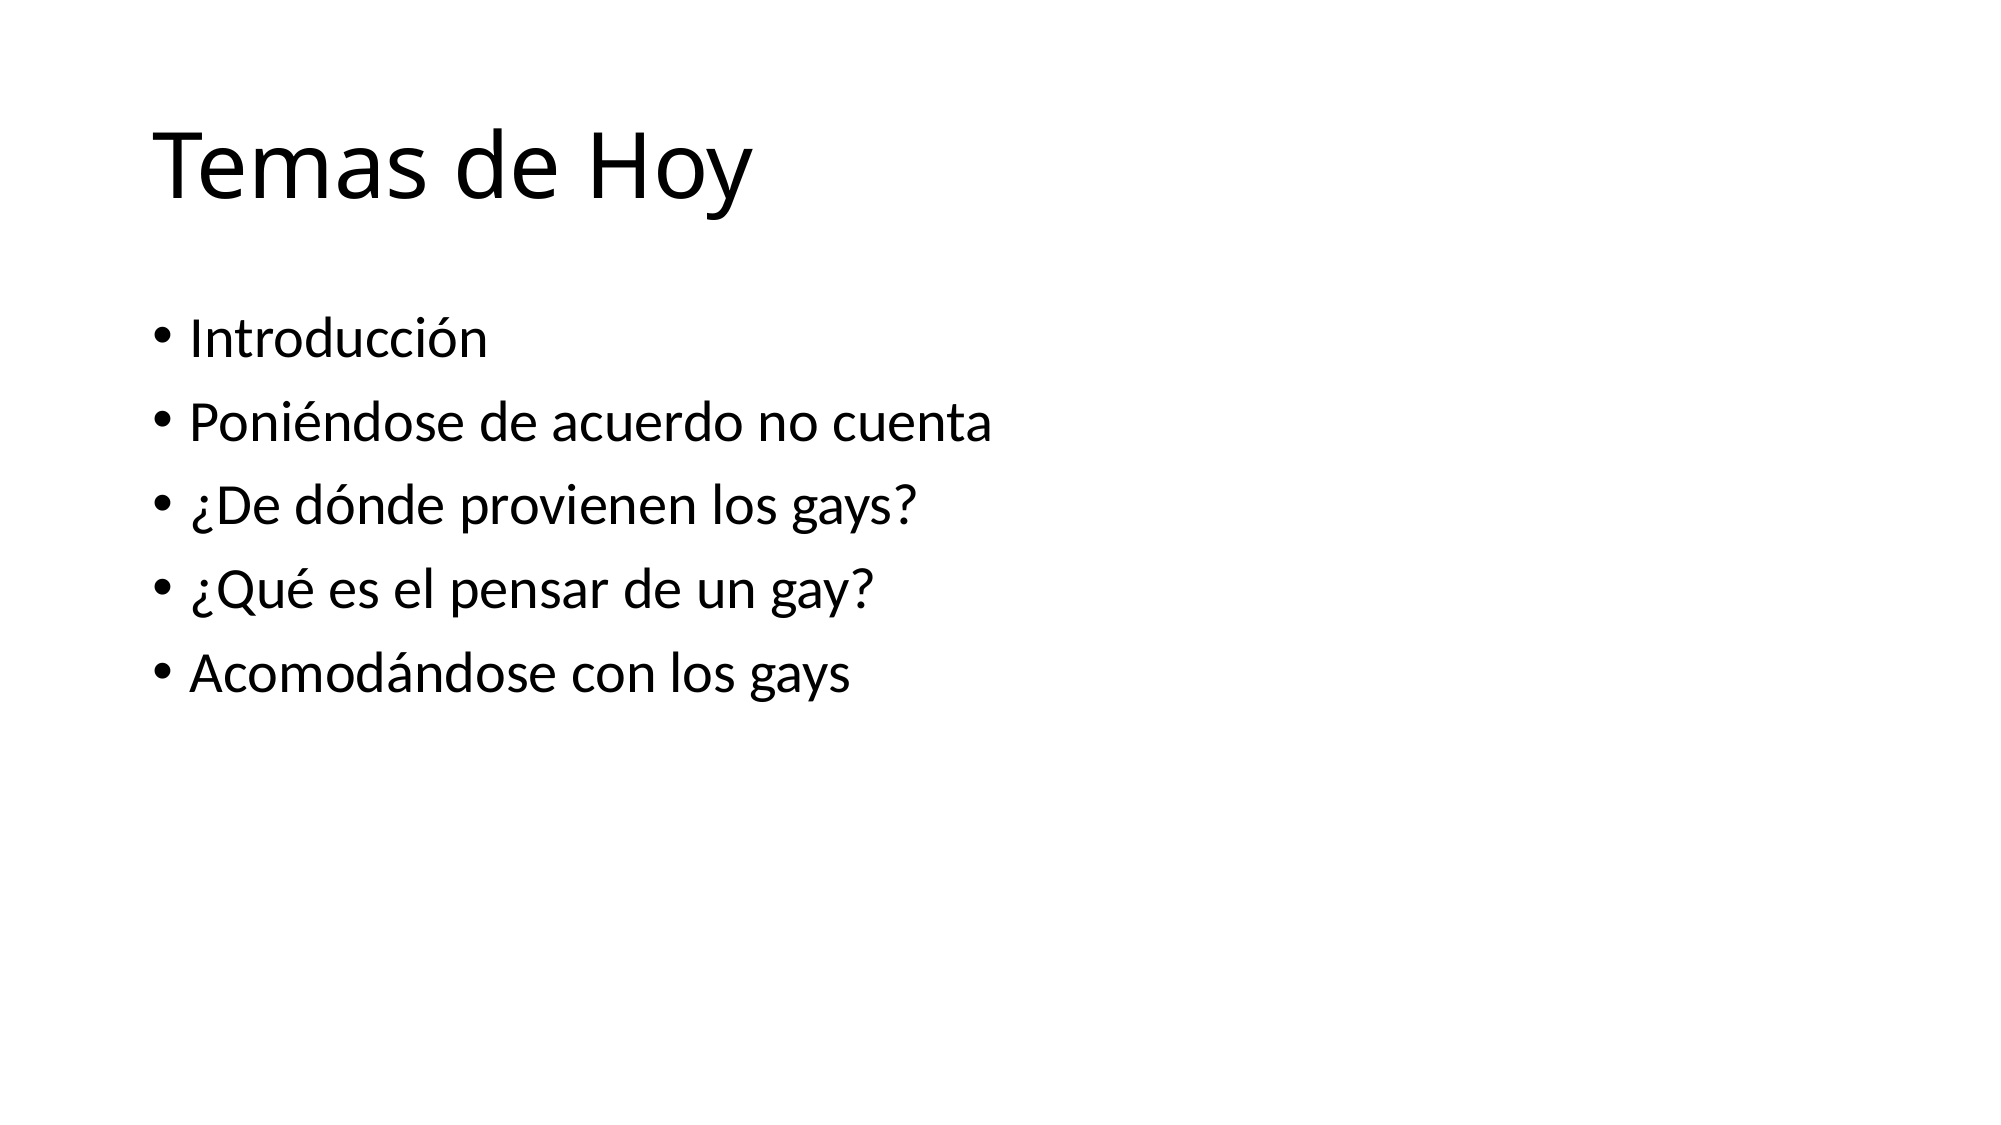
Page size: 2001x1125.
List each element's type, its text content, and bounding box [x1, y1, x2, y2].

title Temas de Hoy [137, 59, 1863, 278]
list Introducción Poniéndose de acuerdo no cuenta ¿De dónde provienen los gays? ¿Qué es el pensar de un gay? Acomodándose con los gays [137, 299, 1863, 1014]
